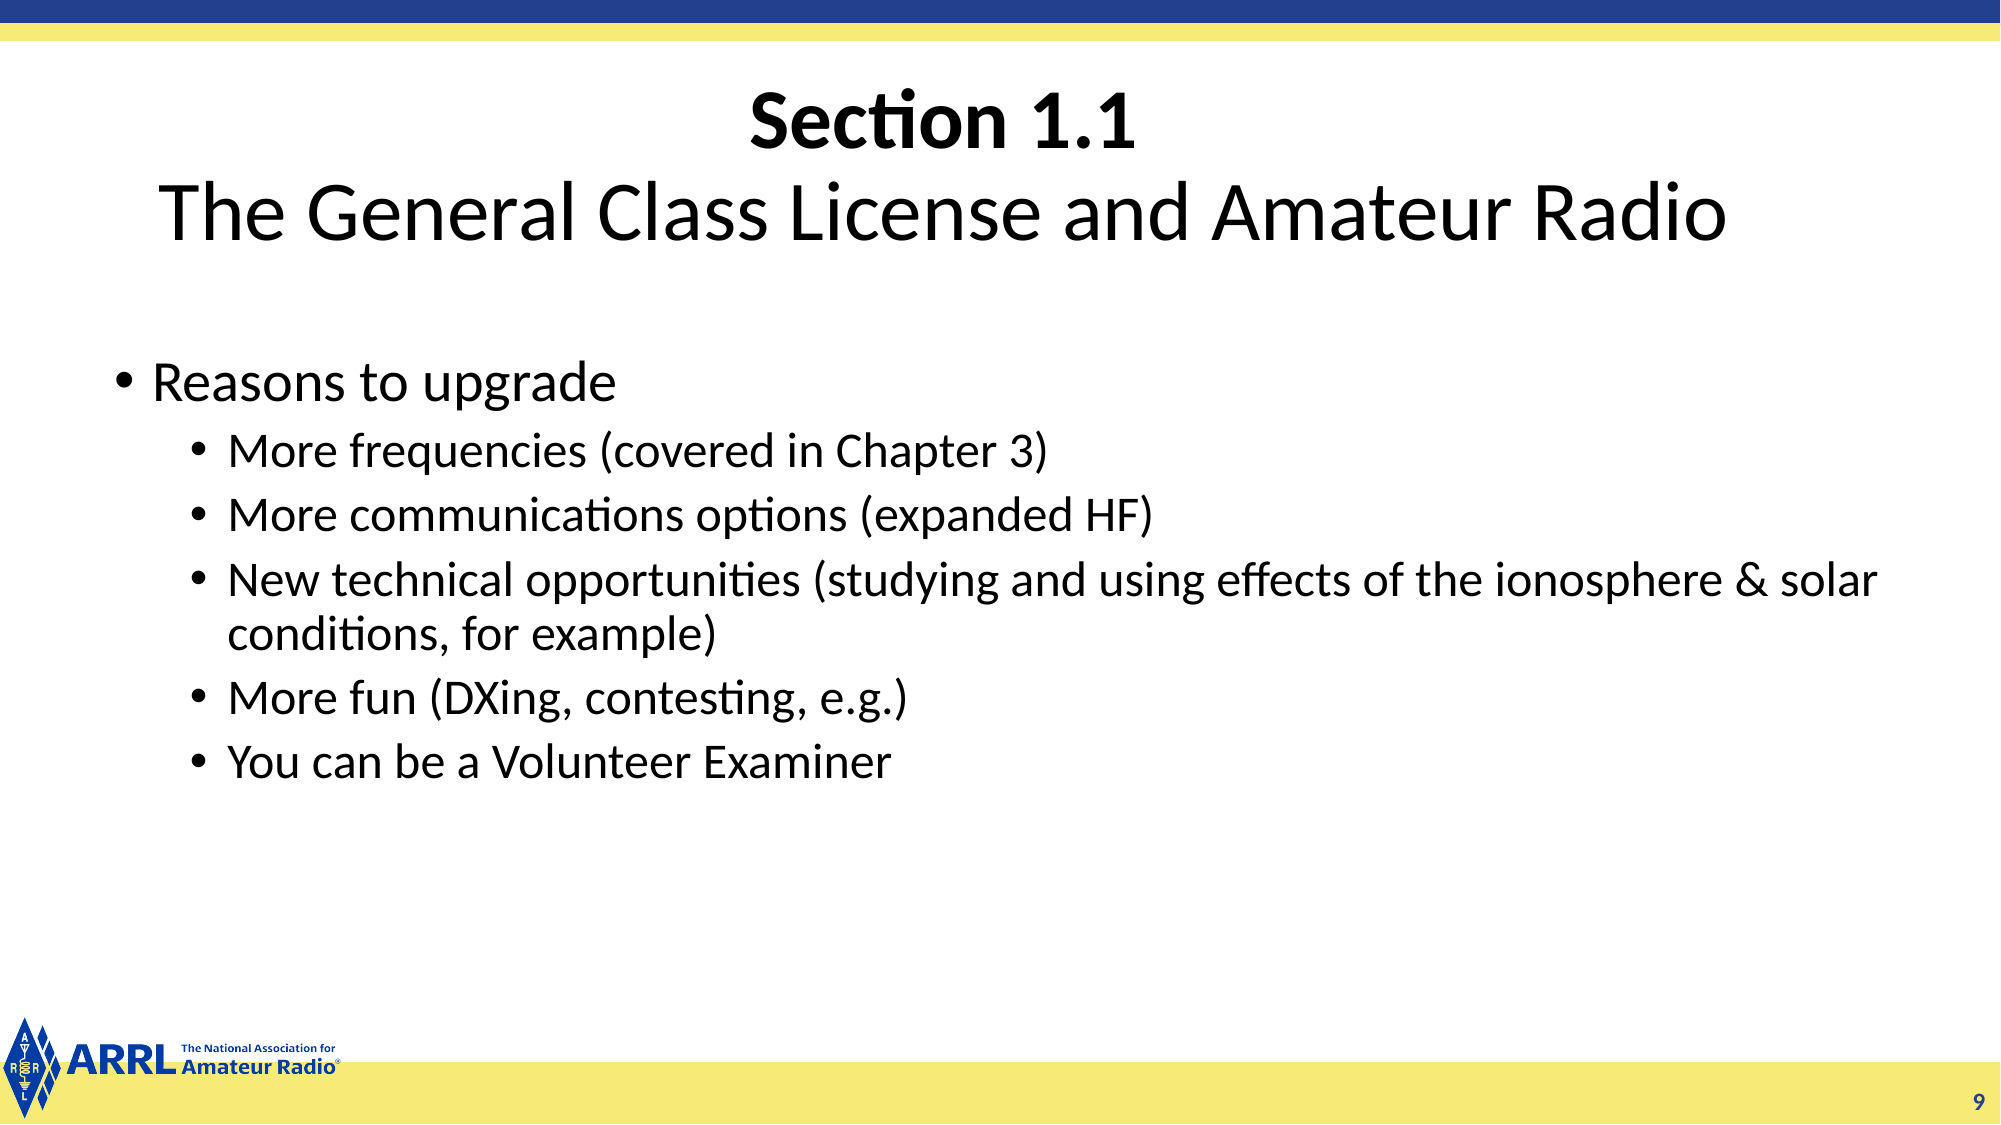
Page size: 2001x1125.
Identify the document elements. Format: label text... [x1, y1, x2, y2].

list Reasons to upgrade More frequencies (covered in Chapter 3) More communications options (expanded HF) New technical opportunities (studying and using effects of the ionosphere & solar conditions, for example) More fun (DXing, contesting, e.g.) You can be a Volunteer Examiner [99, 343, 1900, 985]
title Section 1.1 The General Class License and Amateur Radio [44, 66, 1845, 267]
picture [1, 1015, 342, 1121]
